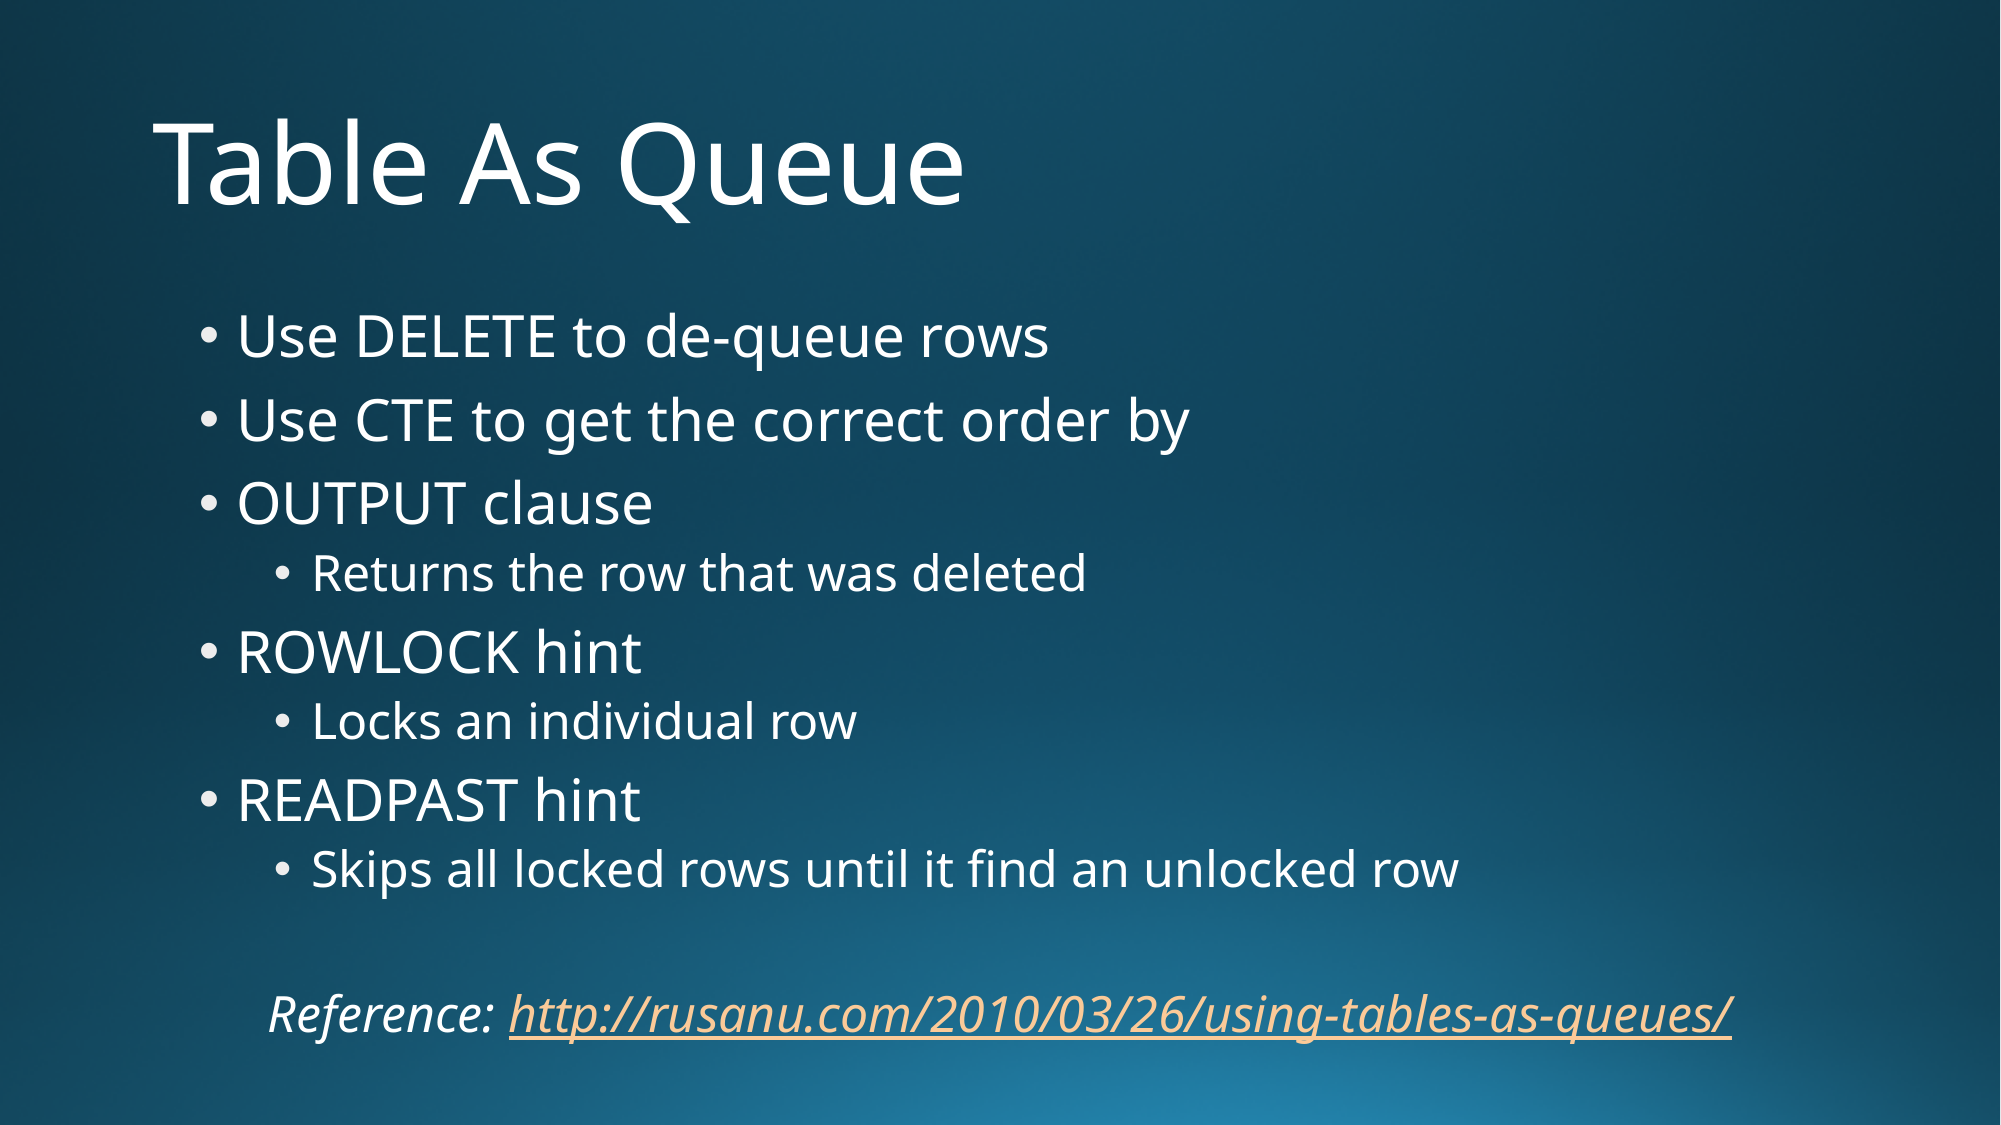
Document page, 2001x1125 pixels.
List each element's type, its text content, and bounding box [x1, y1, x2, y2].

text_box Reference: http://rusanu.com/2010/03/26/using-tables-as-queues/ [252, 975, 1747, 1059]
list Use DELETE to de-queue rows Use CTE to get the correct order by OUTPUT clause Returns the row that was deleted ROWLOCK hint Locks an individual row READPAST hint Skips all locked rows until it find an unlocked row [183, 299, 1863, 1014]
title Table As Queue [137, 59, 1863, 278]
picture [0, 0, 2001, 1125]
